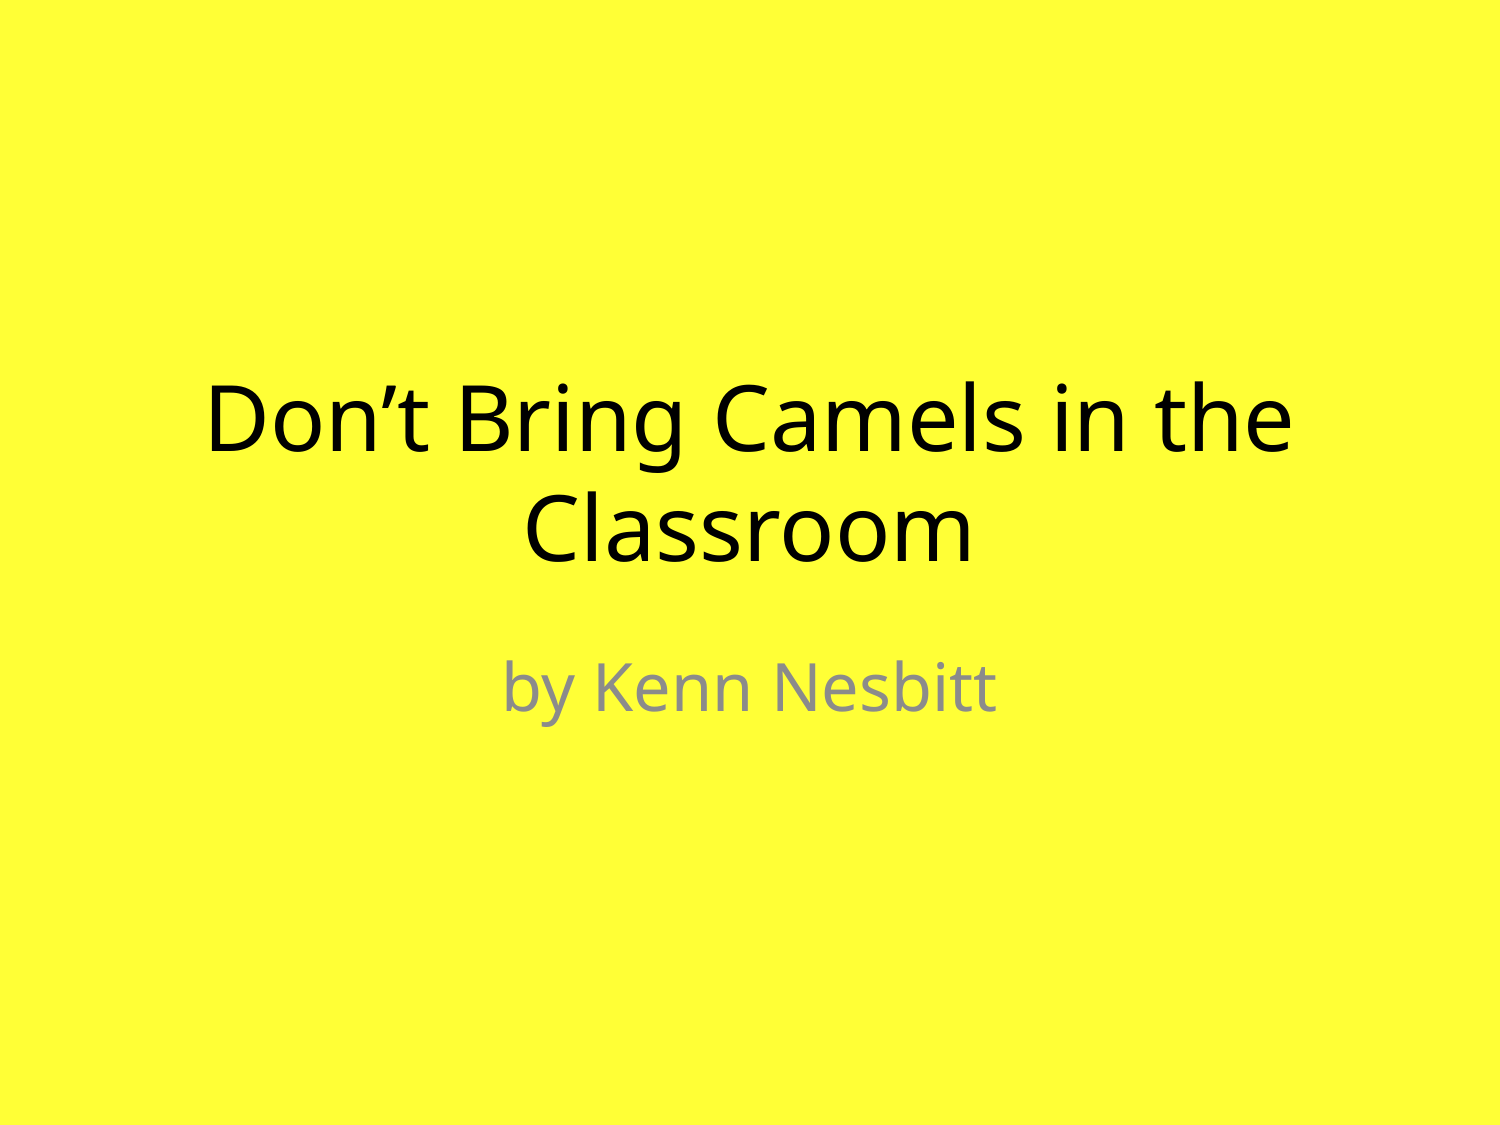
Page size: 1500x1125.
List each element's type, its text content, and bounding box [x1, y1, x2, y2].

subtitle by Kenn Nesbitt [225, 637, 1275, 925]
title Don’t Bring Camels in the Classroom [112, 349, 1388, 591]
